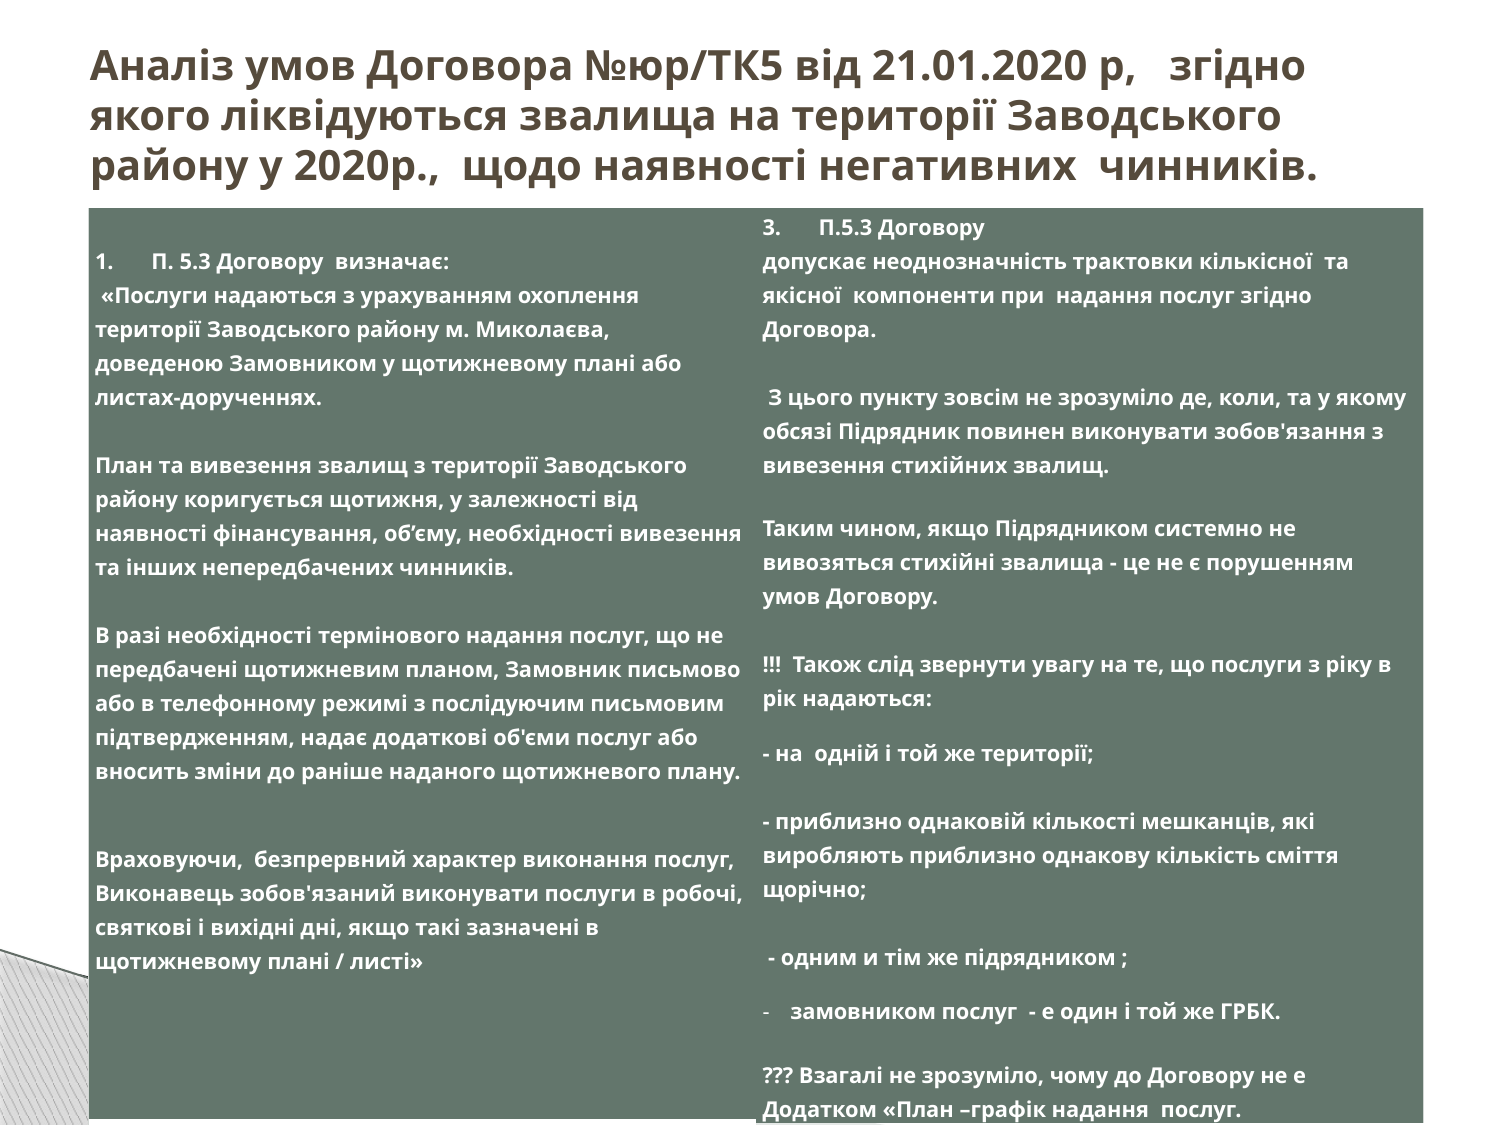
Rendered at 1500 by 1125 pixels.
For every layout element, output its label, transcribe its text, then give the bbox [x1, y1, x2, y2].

table_header П.5.3 Договору допускає неоднозначність трактовки кількісної та якісної компоненти при надання послуг згідно Договора. З цього пункту зовсім не зрозуміло де, коли, та у якому обсязі Підрядник повинен виконувати зобов'язання з вивезення стихійних звалищ. Таким чином, якщо Підрядником системно не вивозяться стихійні звалища - це не є порушенням умов Договору. !!! Також слід звернути увагу на те, що послуги з ріку в рік надаються: - на одній і той же території; - приблизно однаковій кількості мешканців, які виробляють приблизно однакову кількість сміття щорічно; - одним и тім же підрядником ; замовником послуг - е один і той же ГРБК. ??? Взагалі не зрозуміло, чому до Договору не е Додатком «План –графік надання послуг. [756, 233, 1423, 1123]
table_header П. 5.3 Договору визначає: «Послуги надаються з урахуванням охоплення території Заводського району м. Миколаєва, доведеною Замовником у щотижневому плані або листах-дорученнях. План та вивезення звалищ з території Заводського району коригується щотижня, у залежності від наявності фінансування, об’єму, необхідності вивезення та інших непередбачених чинників. В разі необхідності термінового надання послуг, що не передбачені щотижневим планом, Замовник письмово або в телефонному режимі з послідуючим письмовим підтвердженням, надає додаткові об'єми послуг або вносить зміни до раніше наданого щотижневого плану. Враховуючи, безпрервний характер виконання послуг, Виконавець зобов'язаний виконувати послуги в робочі, святкові і вихідні дні, якщо такі зазначені в щотижневому плані / листі» [89, 233, 756, 1119]
title Аналіз умов Договора №юр/ТК5 від 21.01.2020 р, згідно якого ліквідуються звалища на території Заводського району у 2020р., щодо наявності негативних чинників. [75, 45, 1425, 233]
